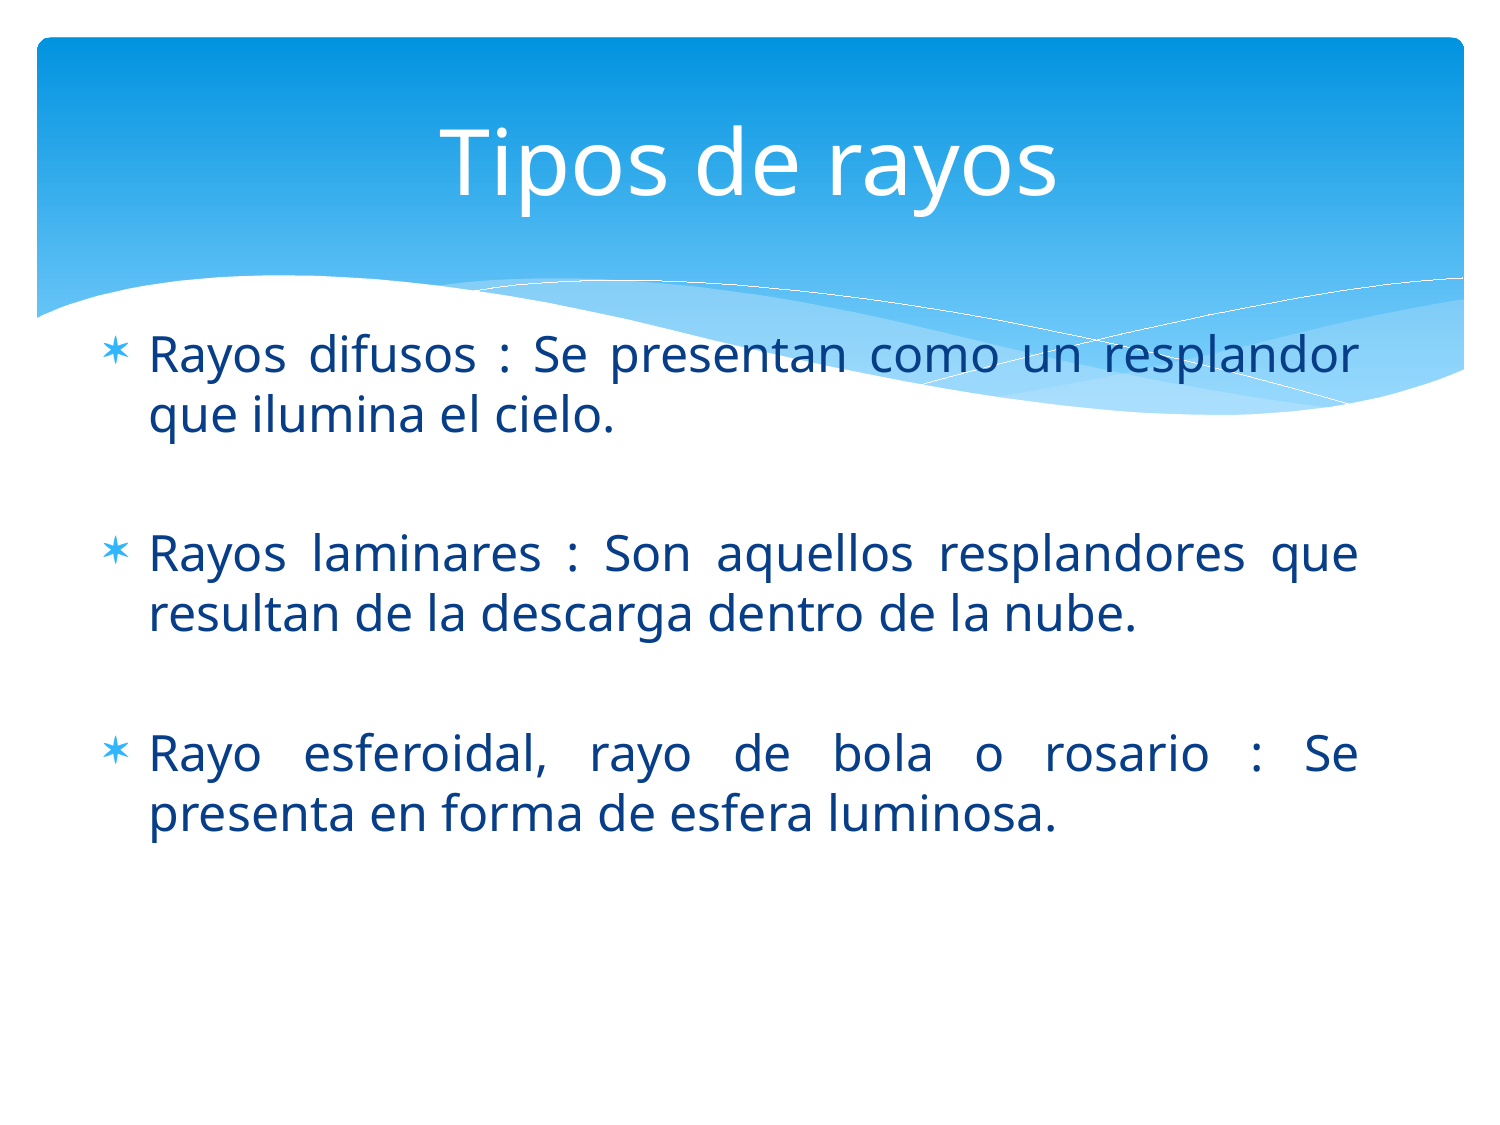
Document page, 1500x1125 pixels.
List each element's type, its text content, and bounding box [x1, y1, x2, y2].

list Rayos difusos : Se presentan como un resplandor que ilumina el cielo. Rayos laminares : Son aquellos resplandores que resultan de la descarga dentro de la nube. Rayo esferoidal, rayo de bola o rosario : Se presenta en forma de esfera luminosa. [88, 314, 1376, 1035]
title Tipos de rayos [75, 55, 1425, 261]
